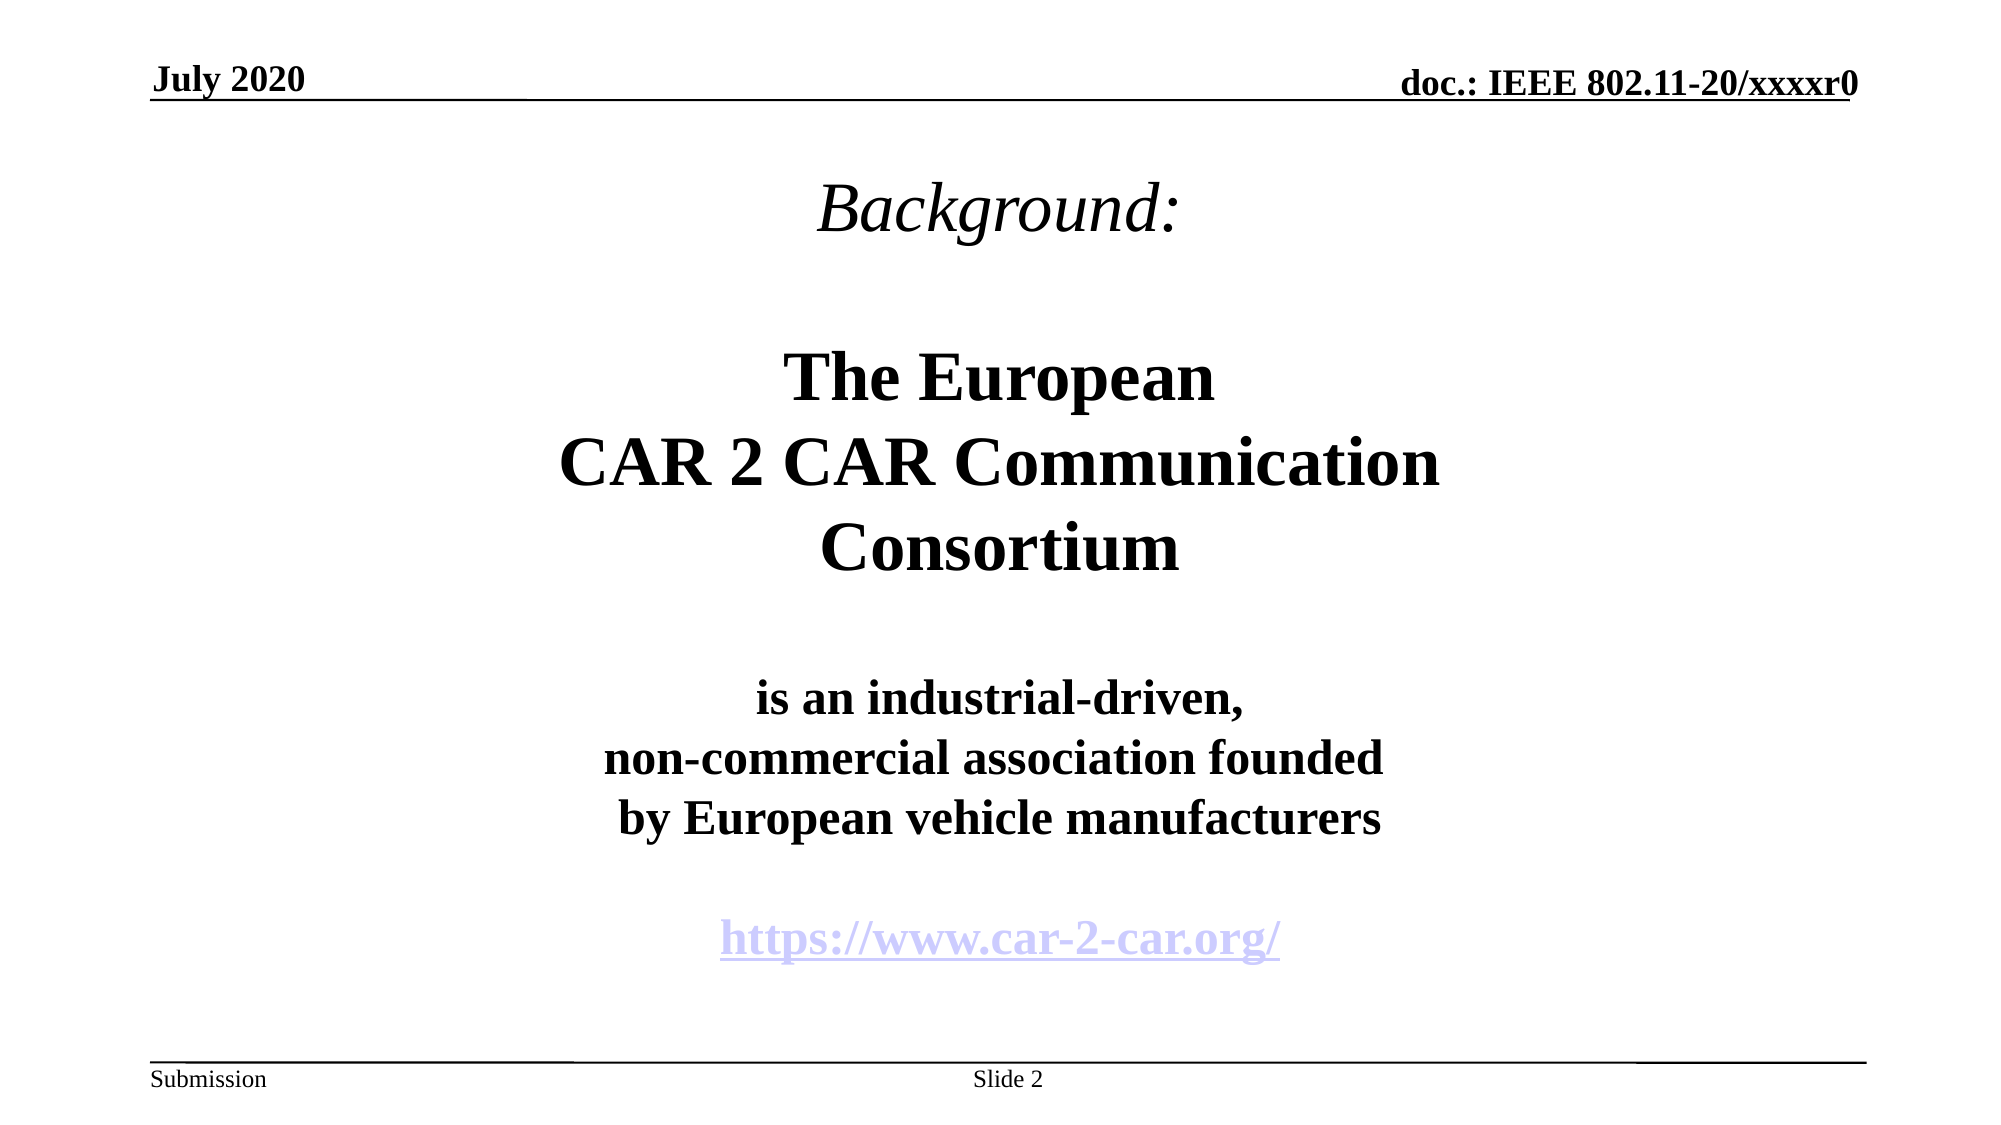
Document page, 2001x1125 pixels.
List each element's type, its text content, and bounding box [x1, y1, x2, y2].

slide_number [152, 54, 563, 100]
title Background: The European CAR 2 CAR Communication Consortium is an industrial-driven, non-commercial association founded by European vehicle manufacturers https://www.car-2-car.org/ [362, 337, 1638, 788]
slide_number Slide 2 [950, 1061, 1067, 1123]
